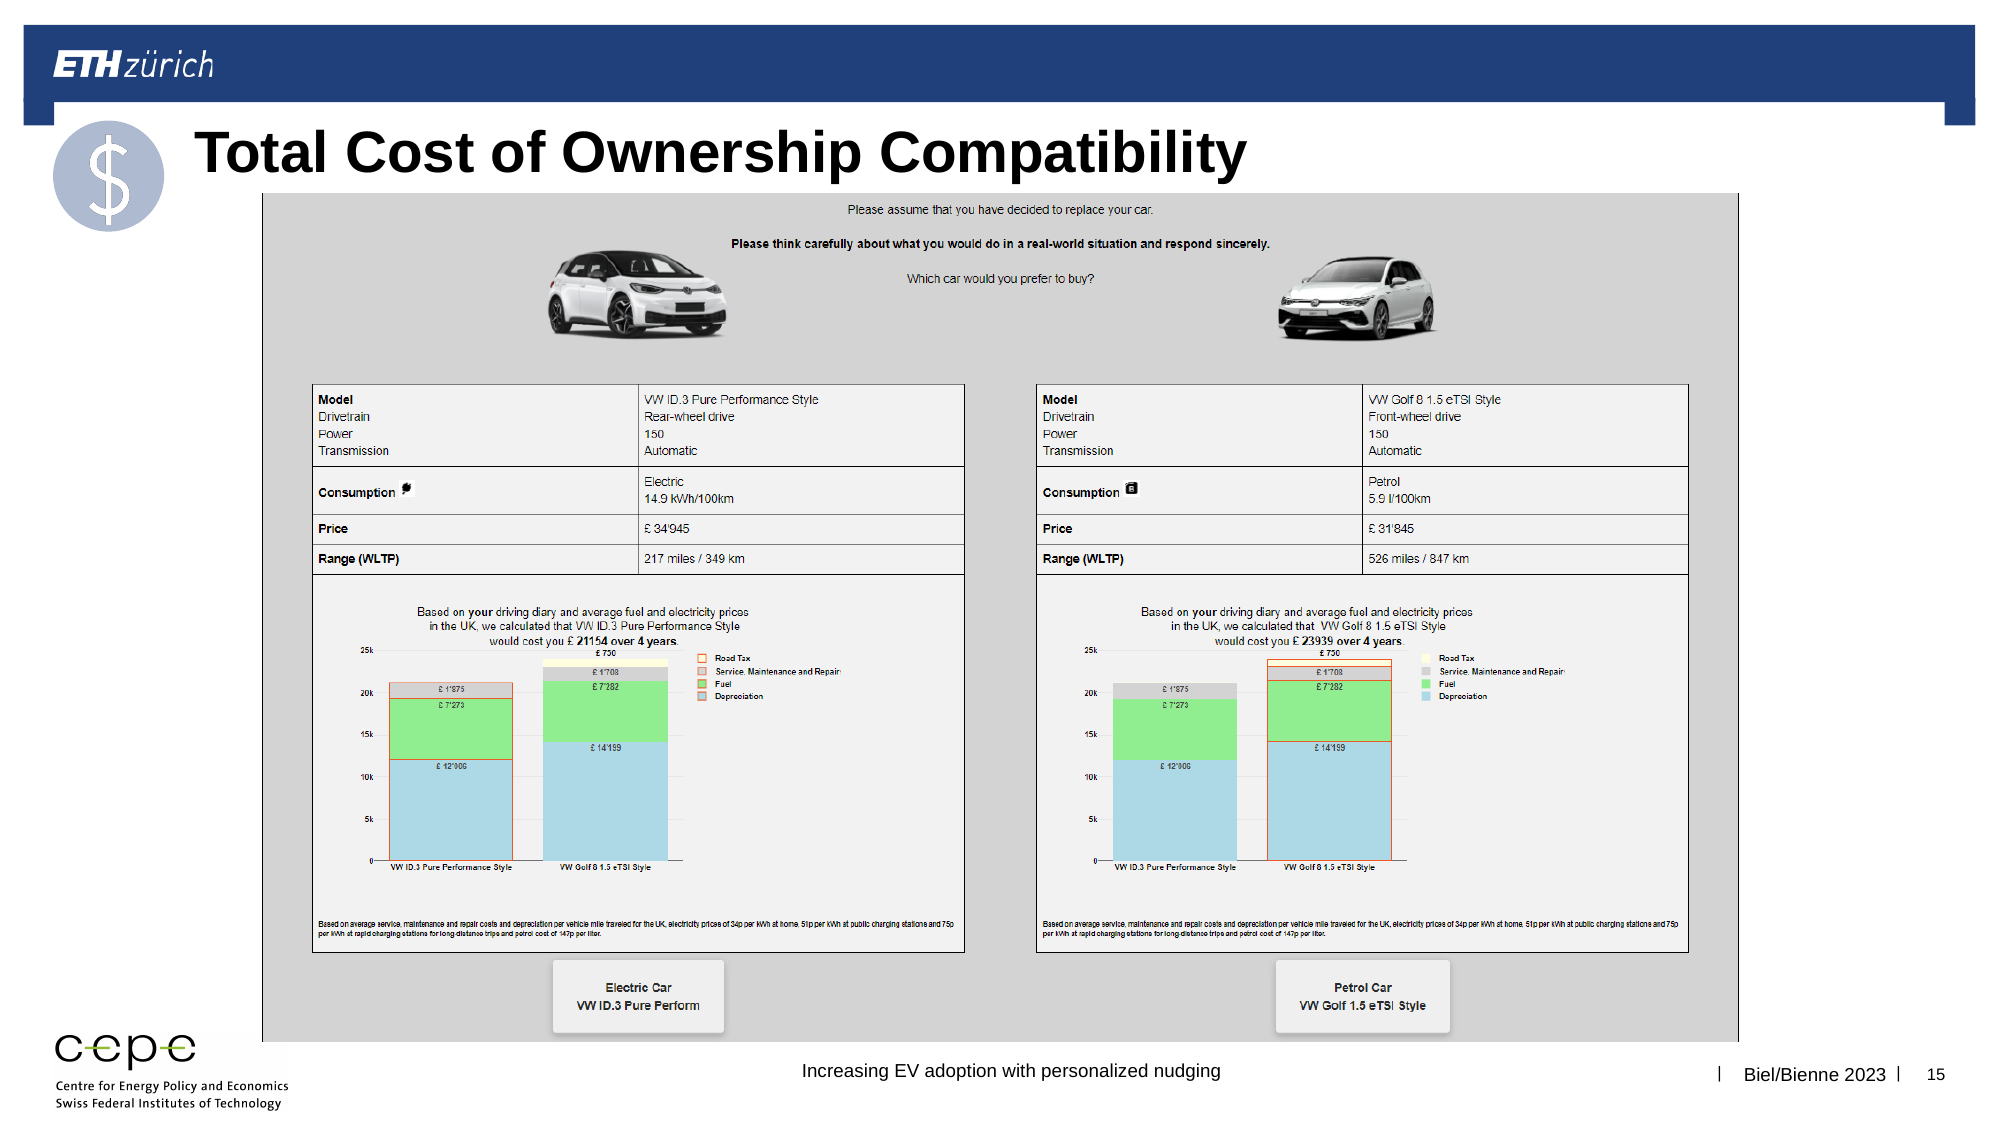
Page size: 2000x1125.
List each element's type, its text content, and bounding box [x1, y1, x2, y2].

text_box Increasing EV adoption with personalized nudging [787, 1051, 1709, 1125]
picture [54, 193, 1743, 1112]
slide_number 15 [1906, 1034, 1966, 1112]
text_box Biel/Bienne 2023 [1728, 1054, 1906, 1125]
title Total Cost of Ownership Compatibility [170, 105, 1940, 200]
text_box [52, 120, 165, 232]
